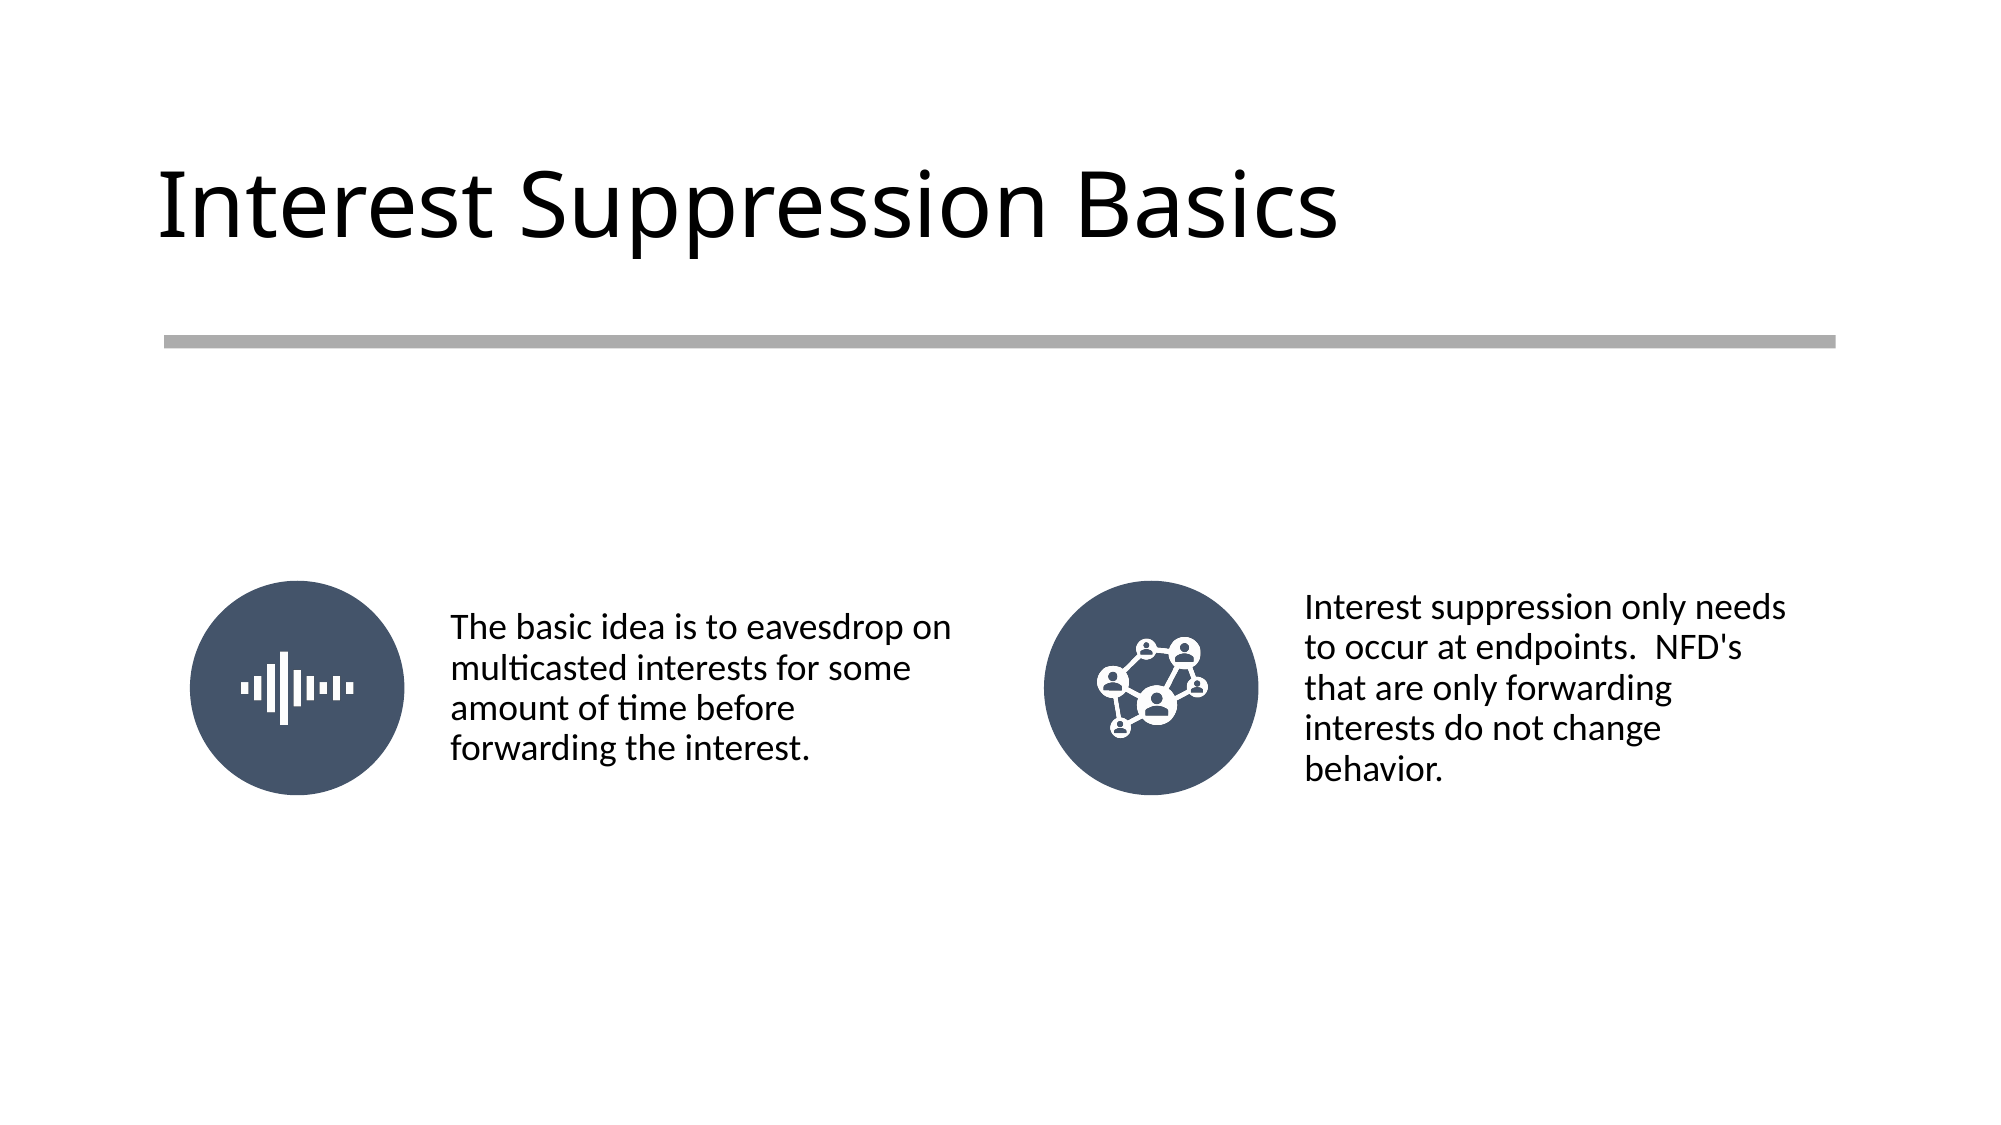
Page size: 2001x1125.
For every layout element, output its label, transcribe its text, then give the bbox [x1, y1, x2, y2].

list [164, 391, 1836, 985]
title Interest Suppression Basics [142, 99, 1858, 317]
text_box [163, 334, 1837, 349]
